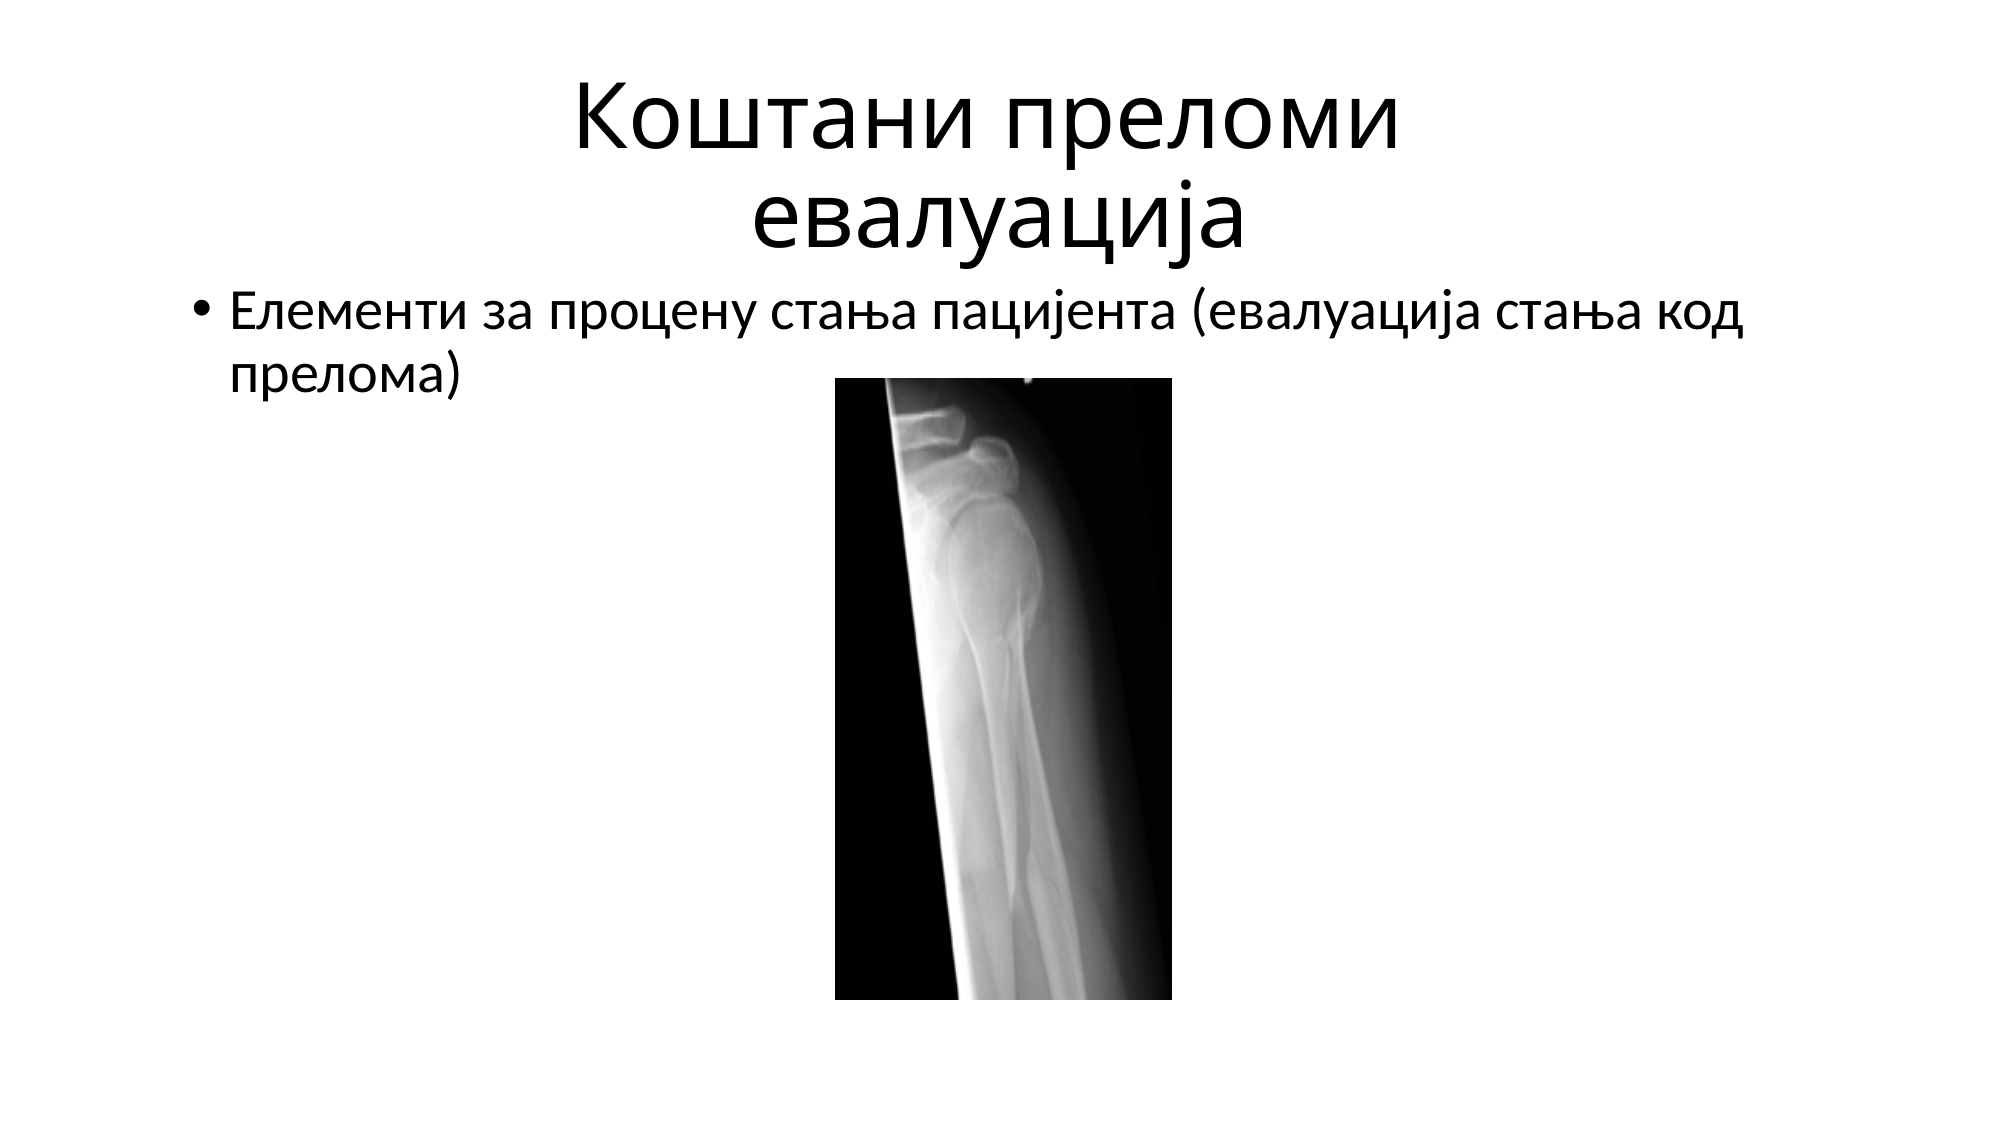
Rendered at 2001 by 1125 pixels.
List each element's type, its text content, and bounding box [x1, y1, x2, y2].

list Елементи за процену стања пацијента (евалуација стања код прелома) [176, 271, 1863, 1125]
picture [835, 378, 1172, 1000]
title Коштани преломи евалуација [137, 59, 1863, 278]
